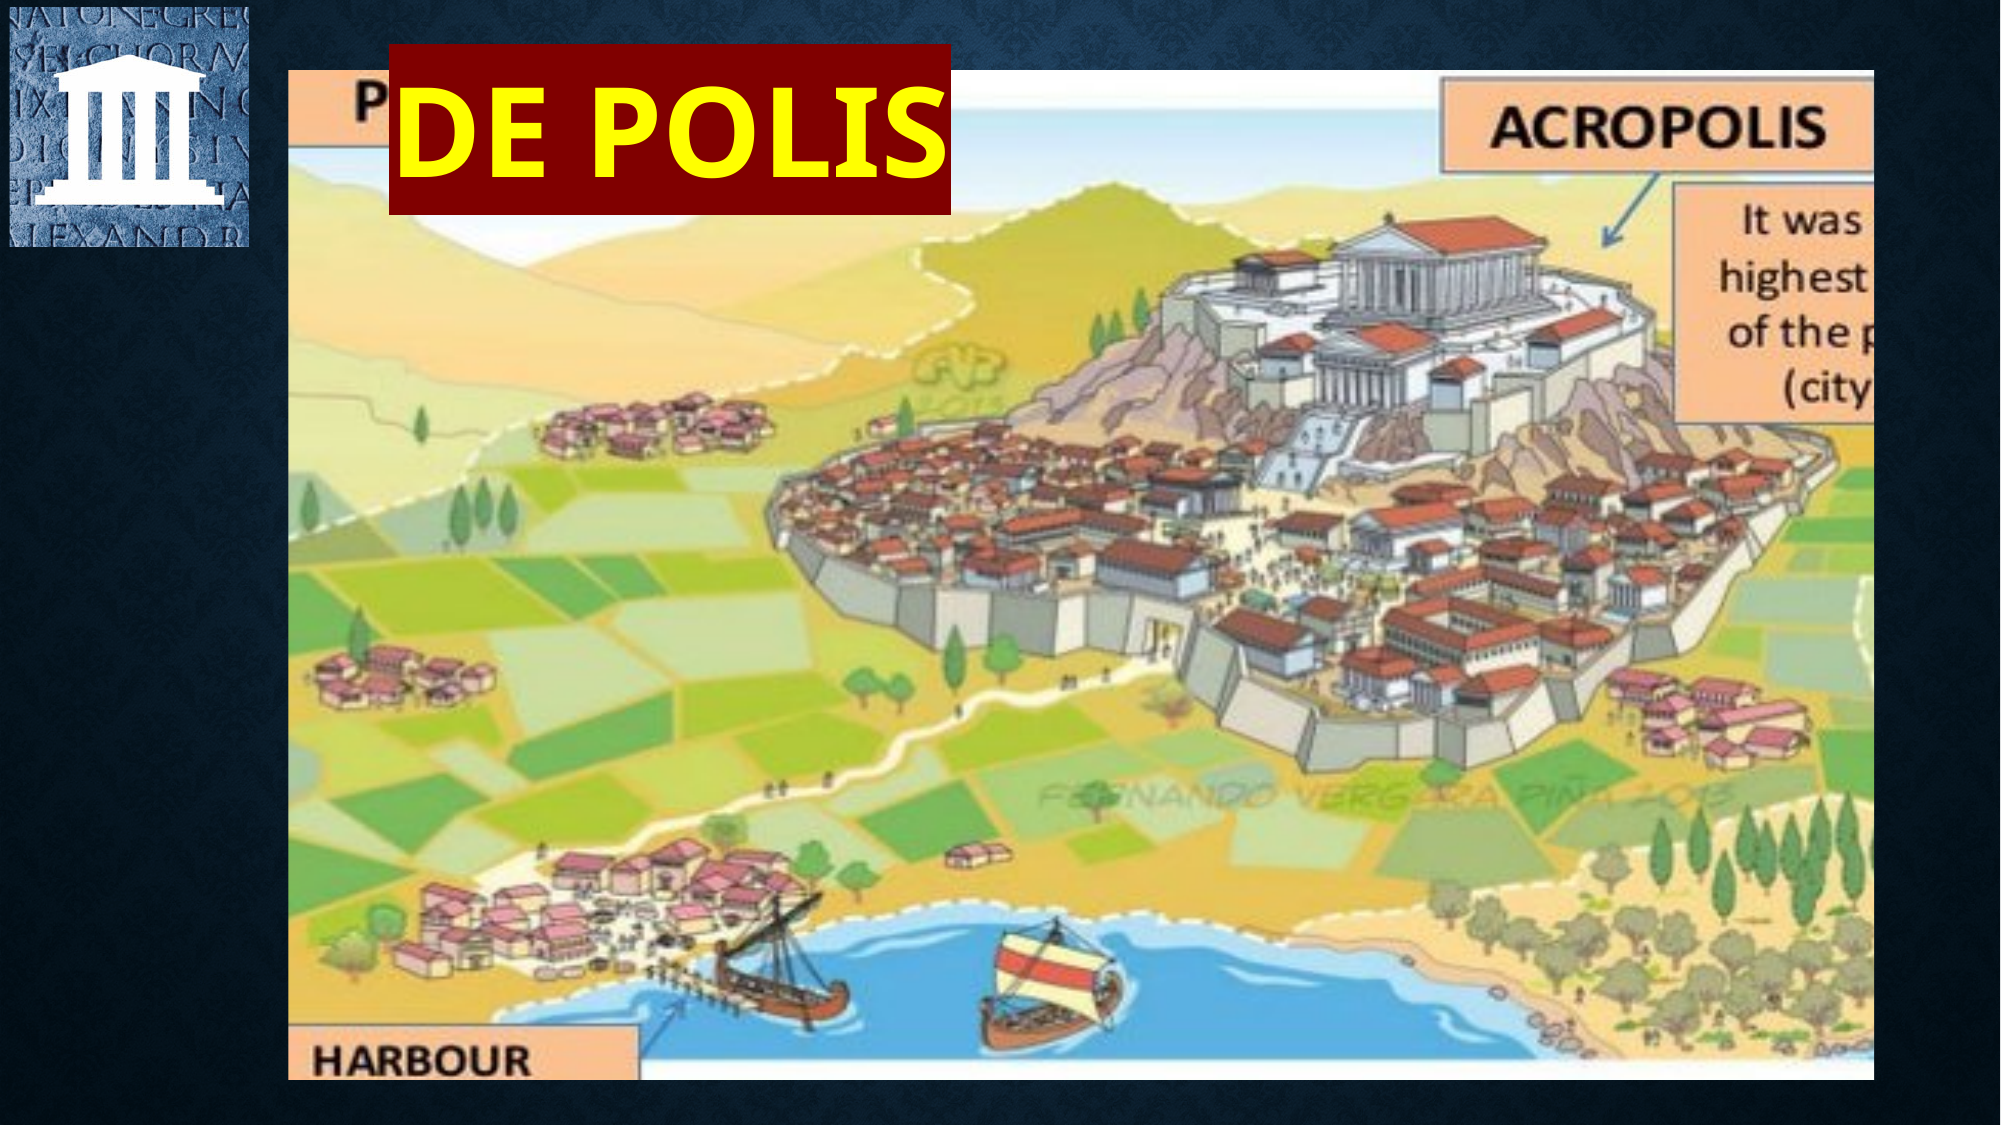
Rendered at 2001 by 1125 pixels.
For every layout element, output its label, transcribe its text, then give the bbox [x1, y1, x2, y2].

picture [287, 70, 1875, 1080]
picture [9, 7, 250, 247]
text_box De polis [256, 28, 1520, 247]
